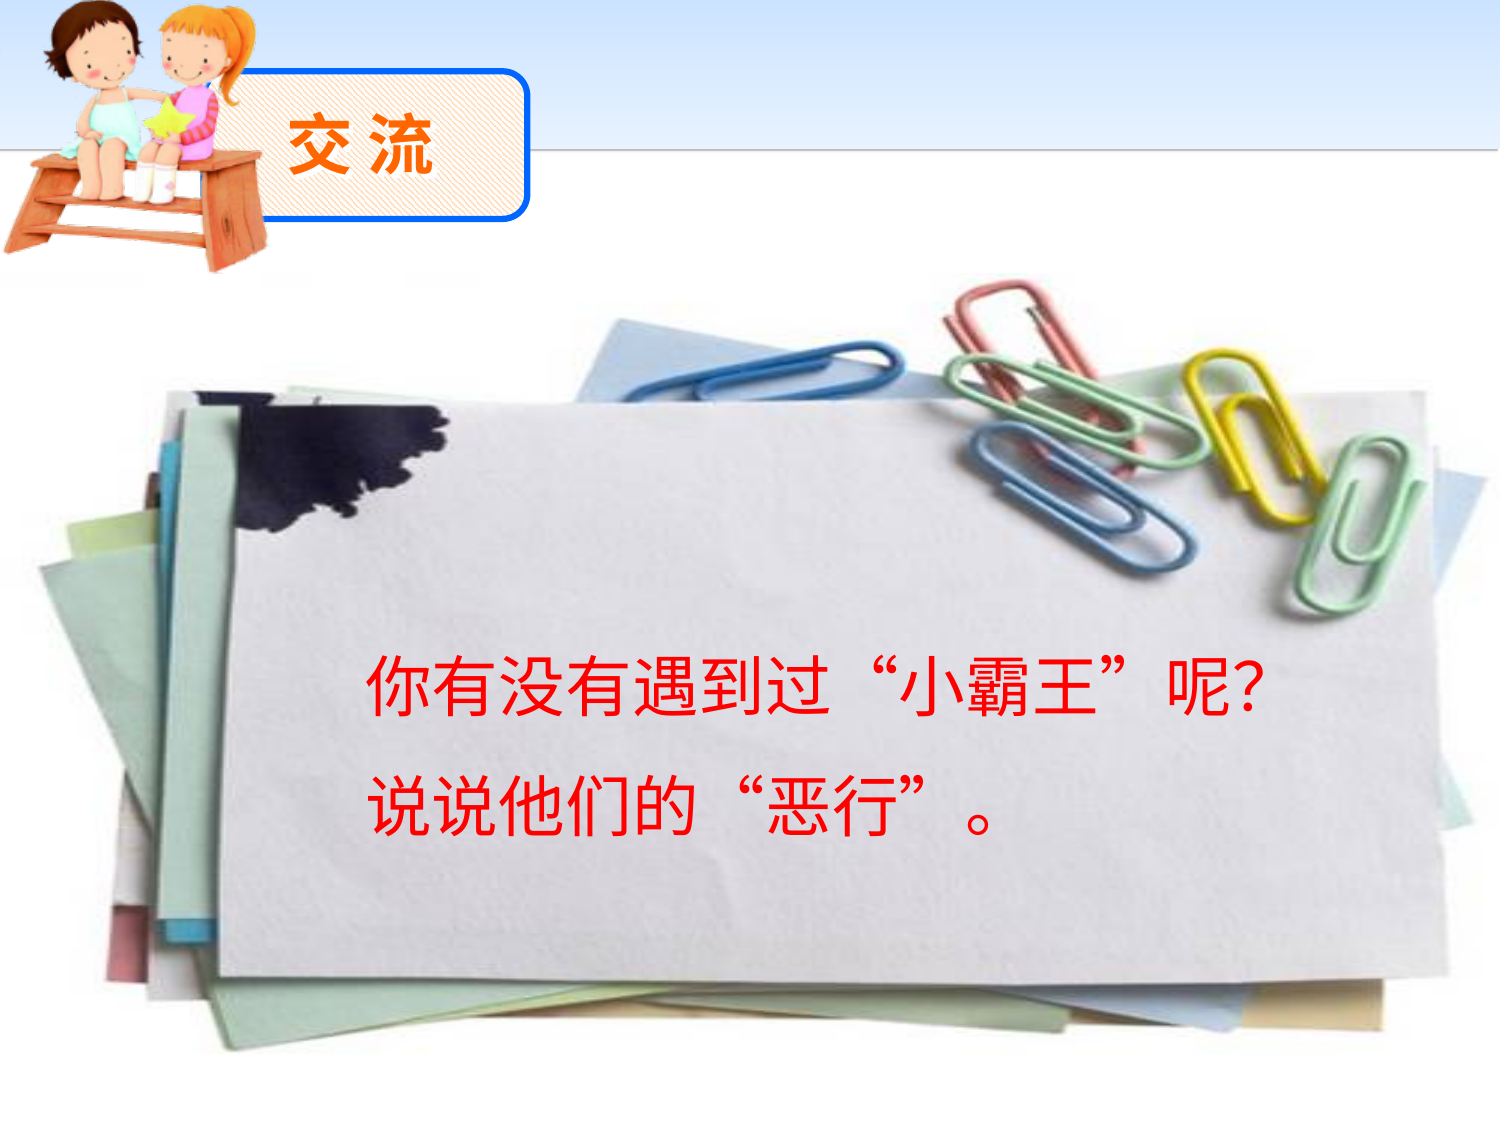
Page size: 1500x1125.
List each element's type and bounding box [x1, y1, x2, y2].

picture [0, 272, 1500, 1059]
text_box [0, 0, 528, 274]
